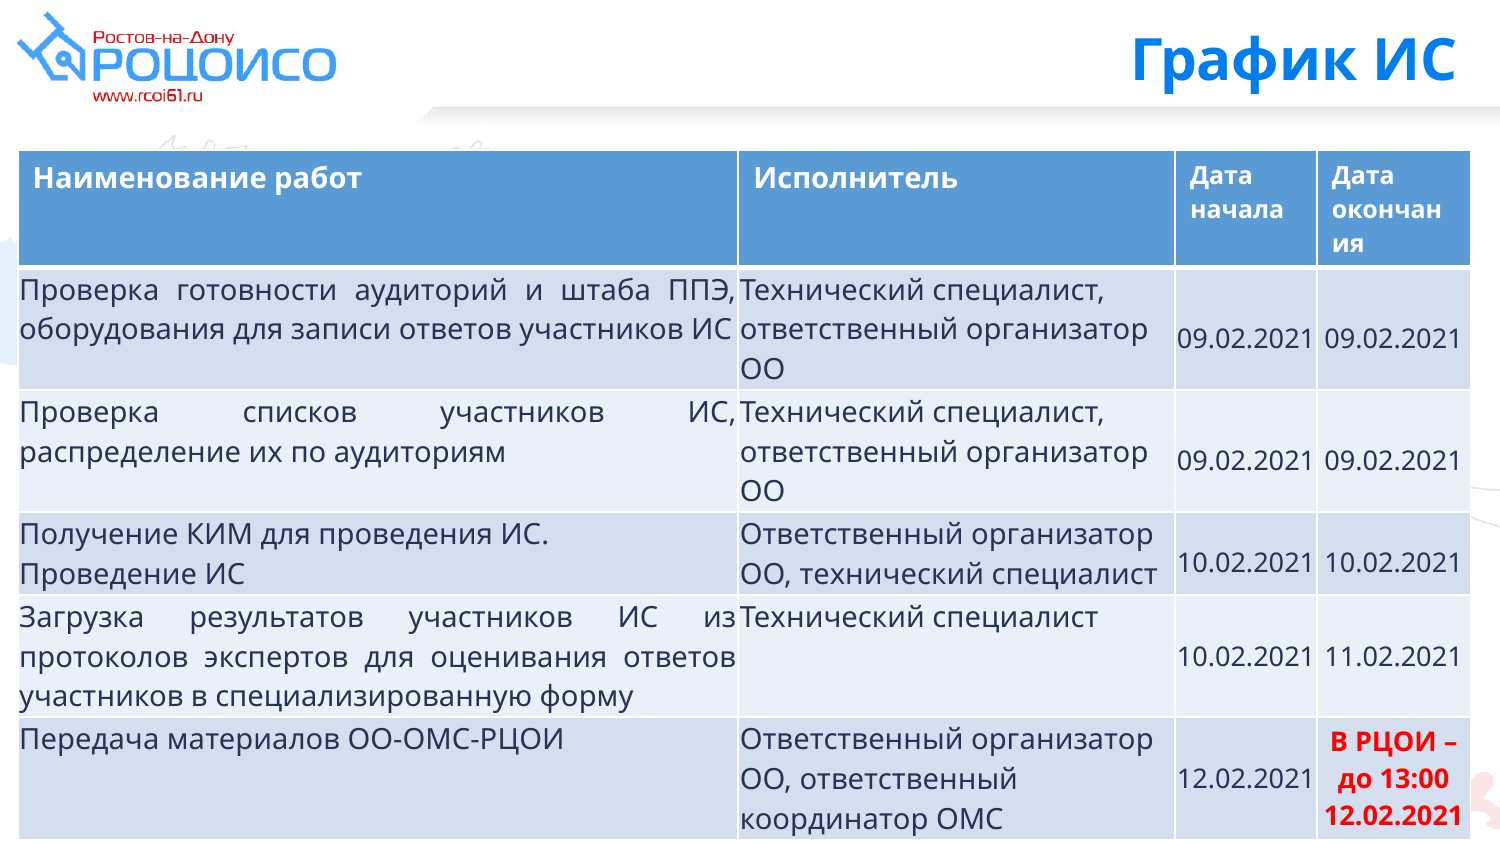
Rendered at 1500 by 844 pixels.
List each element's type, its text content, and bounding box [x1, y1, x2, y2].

table_cell 09.02.2021 [1318, 270, 1470, 389]
table_cell 12.02.2021 [1176, 718, 1316, 839]
table_cell Получение КИМ для проведения ИС. Проведение ИС [19, 513, 737, 594]
table_cell Загрузка результатов участников ИС из протоколов экспертов для оценивания ответов участников в специализированную форму [19, 596, 737, 716]
table_header Исполнитель [739, 151, 1174, 265]
table_cell 10.02.2021 [1318, 513, 1470, 594]
text_box График ИС [176, 8, 1471, 115]
table_header Дата начала [1176, 151, 1316, 265]
table_header Дата окончания [1318, 151, 1470, 265]
table_header Наименование работ [19, 151, 737, 265]
table_cell В РЦОИ – до 13:00 12.02.2021 [1318, 718, 1470, 839]
table_cell 09.02.2021 [1318, 391, 1470, 511]
table_cell Проверка готовности аудиторий и штаба ППЭ, оборудования для записи ответов участников ИС [19, 270, 737, 389]
picture [0, 0, 1500, 844]
table_cell 10.02.2021 [1176, 596, 1316, 716]
table_cell 11.02.2021 [1318, 596, 1470, 716]
table_cell 09.02.2021 [1176, 391, 1316, 511]
table_cell Технический специалист, ответственный организатор ОО [739, 270, 1174, 389]
table_cell 09.02.2021 [1176, 270, 1316, 389]
table_cell Ответственный организатор ОО, ответственный координатор ОМС [739, 718, 1174, 839]
table_cell Технический специалист [739, 596, 1174, 716]
table_cell Технический специалист, ответственный организатор ОО [739, 391, 1174, 511]
table_cell Проверка списков участников ИС, распределение их по аудиториям [19, 391, 737, 511]
table_cell 10.02.2021 [1176, 513, 1316, 594]
table_cell Ответственный организатор ОО, технический специалист [739, 513, 1174, 594]
table_cell Передача материалов ОО-ОМС-РЦОИ [19, 718, 737, 839]
